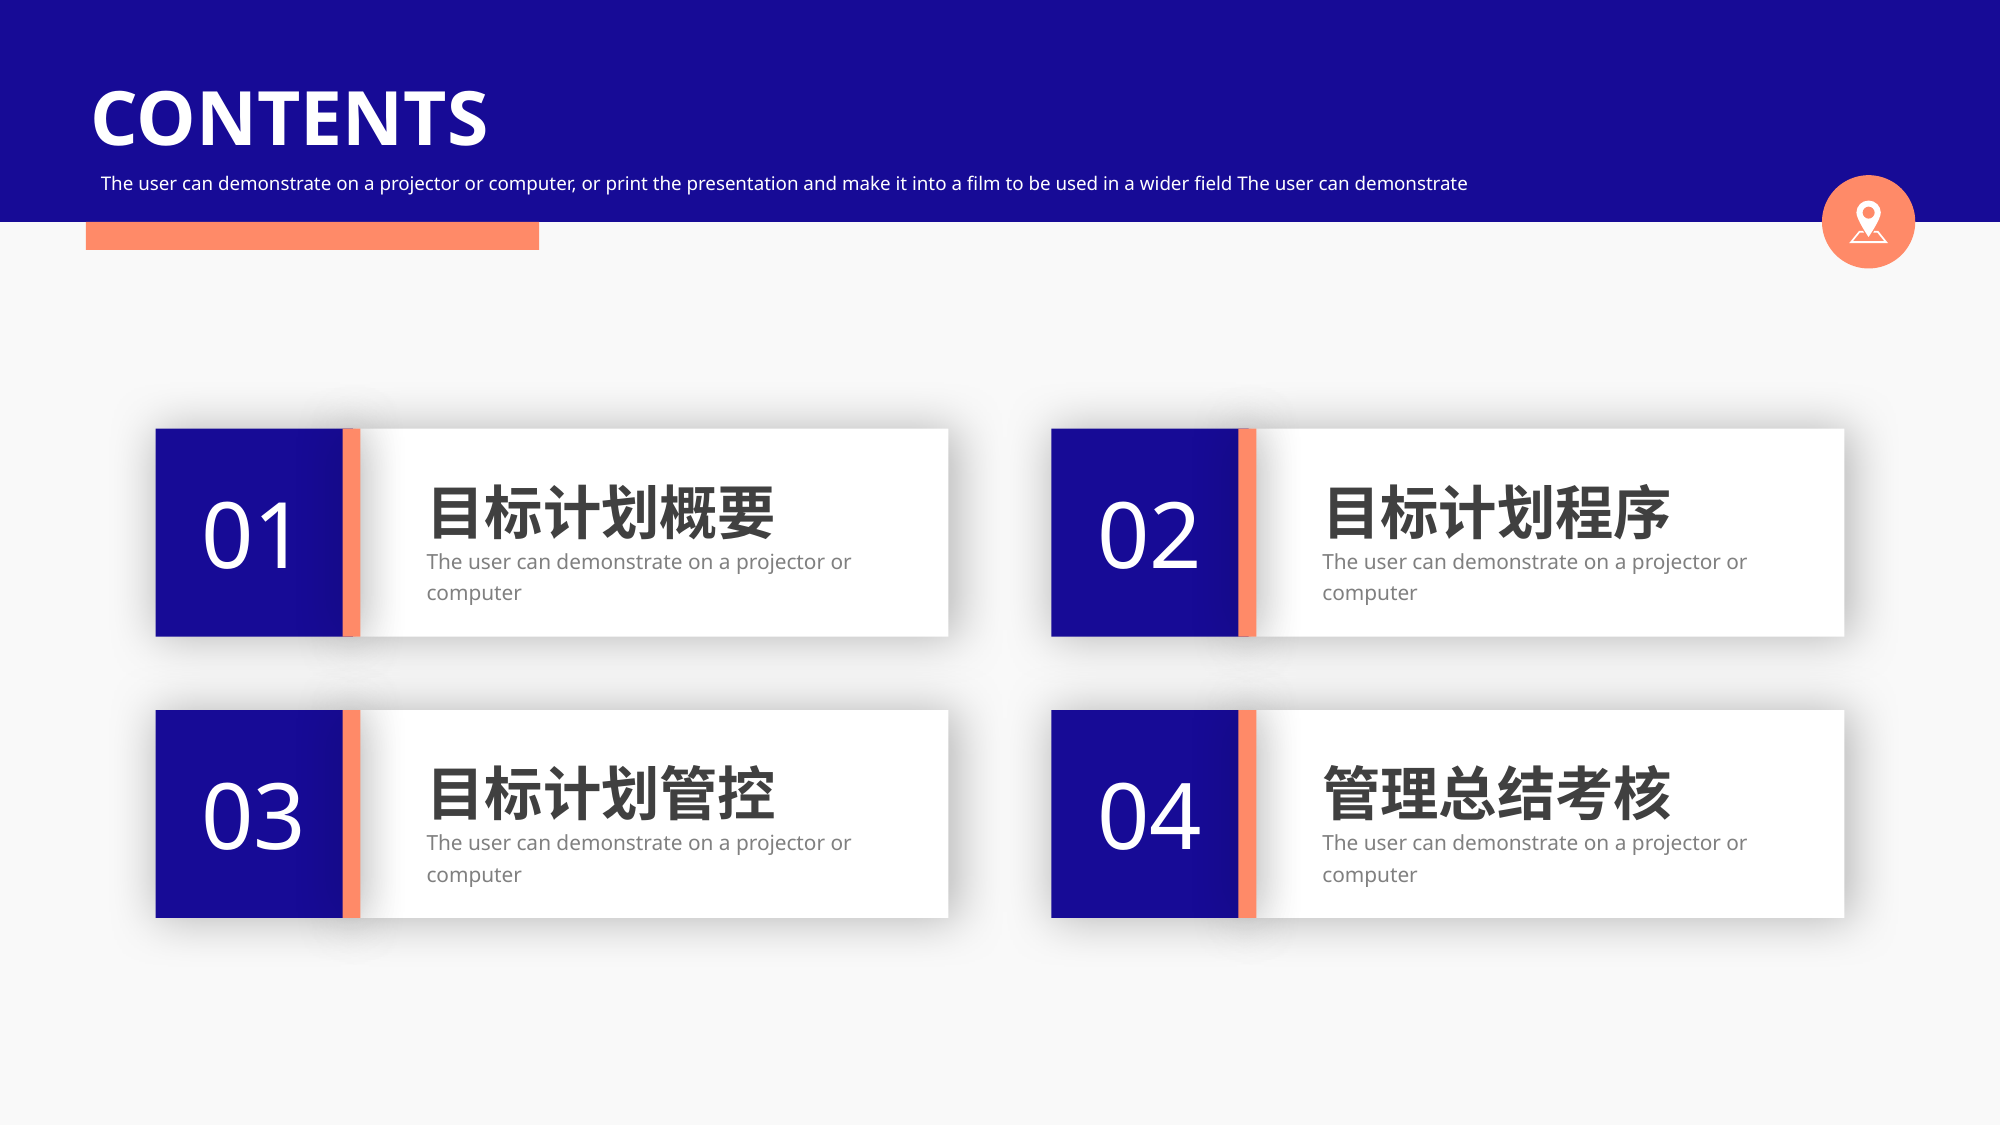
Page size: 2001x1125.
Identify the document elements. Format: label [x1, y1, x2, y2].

text_box [1051, 709, 1845, 918]
text_box [155, 428, 949, 637]
text_box [1821, 175, 1916, 269]
text_box [1051, 428, 1845, 637]
text_box [85, 63, 1600, 203]
text_box [0, 0, 2000, 223]
text_box [155, 709, 949, 918]
text_box [85, 221, 540, 251]
